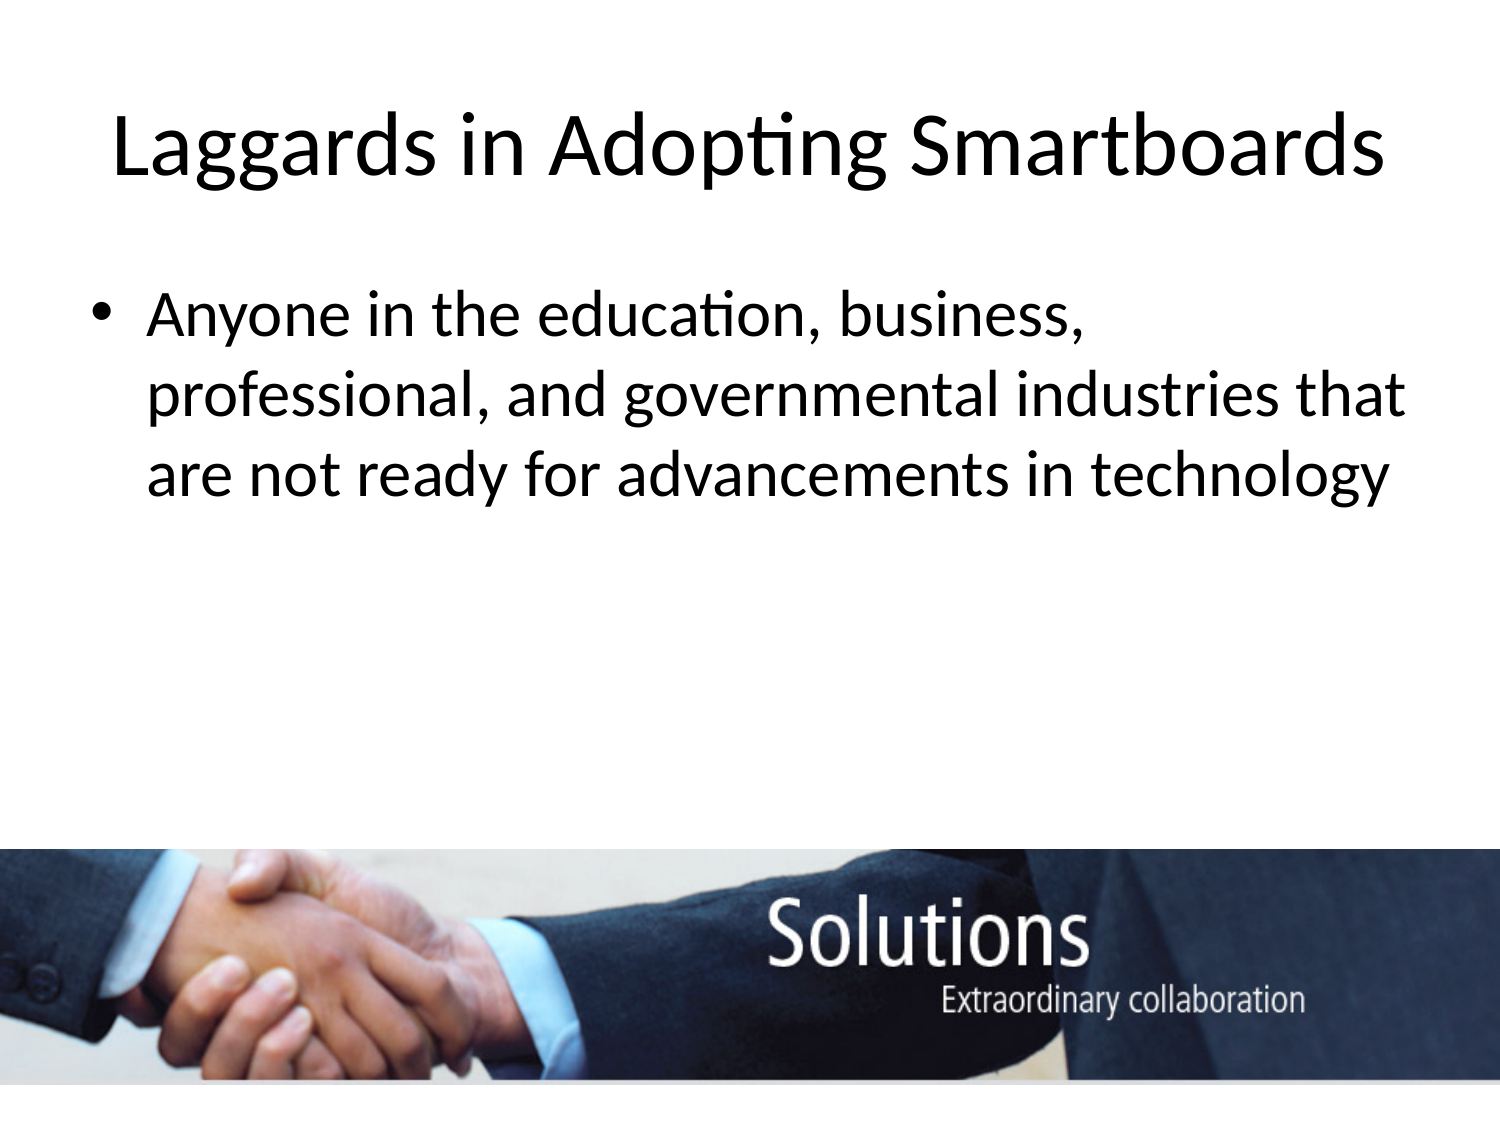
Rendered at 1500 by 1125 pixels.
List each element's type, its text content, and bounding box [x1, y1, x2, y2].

title Laggards in Adopting Smartboards [75, 45, 1425, 233]
picture [0, 849, 1500, 1085]
list Anyone in the education, business, professional, and governmental industries that are not ready for advancements in technology [75, 262, 1425, 848]
